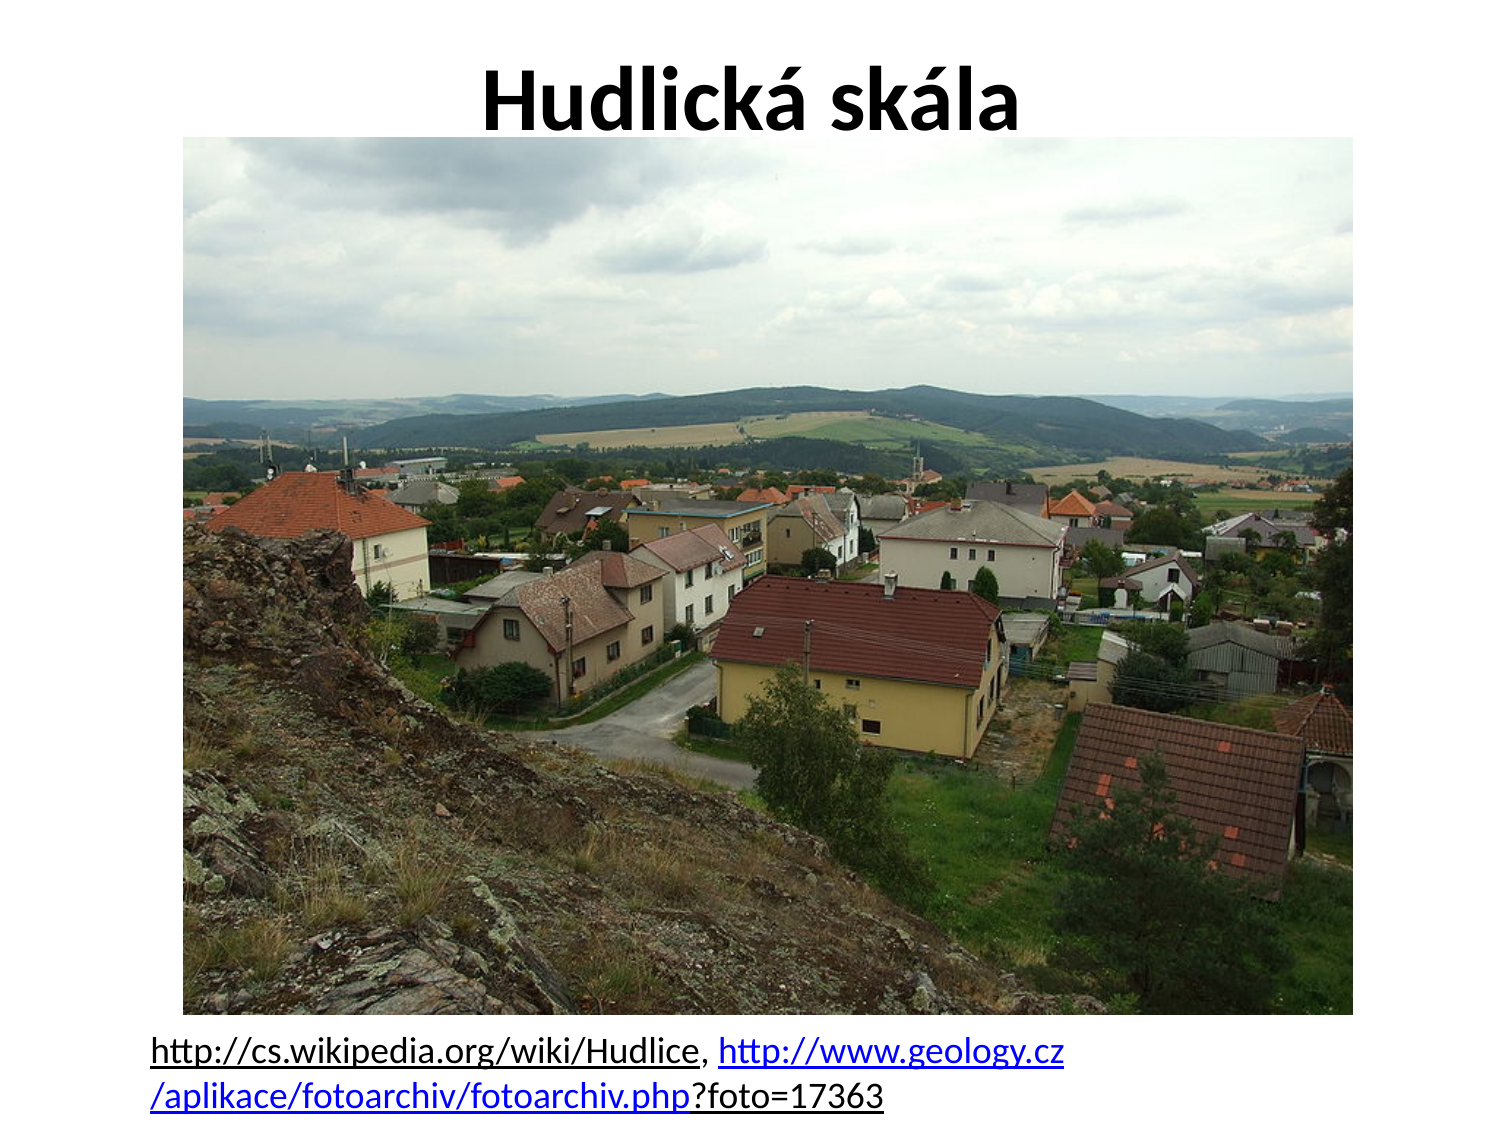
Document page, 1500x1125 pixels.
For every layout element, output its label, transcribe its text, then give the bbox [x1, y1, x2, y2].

text_box http://cs.wikipedia.org/wiki/Hudlice, http://www.geology.cz/aplikace/fotoarchiv/fotoarchiv.php?foto=17363 [135, 1018, 1329, 1124]
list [182, 136, 1353, 1015]
title Hudlická skála [76, 0, 1427, 188]
